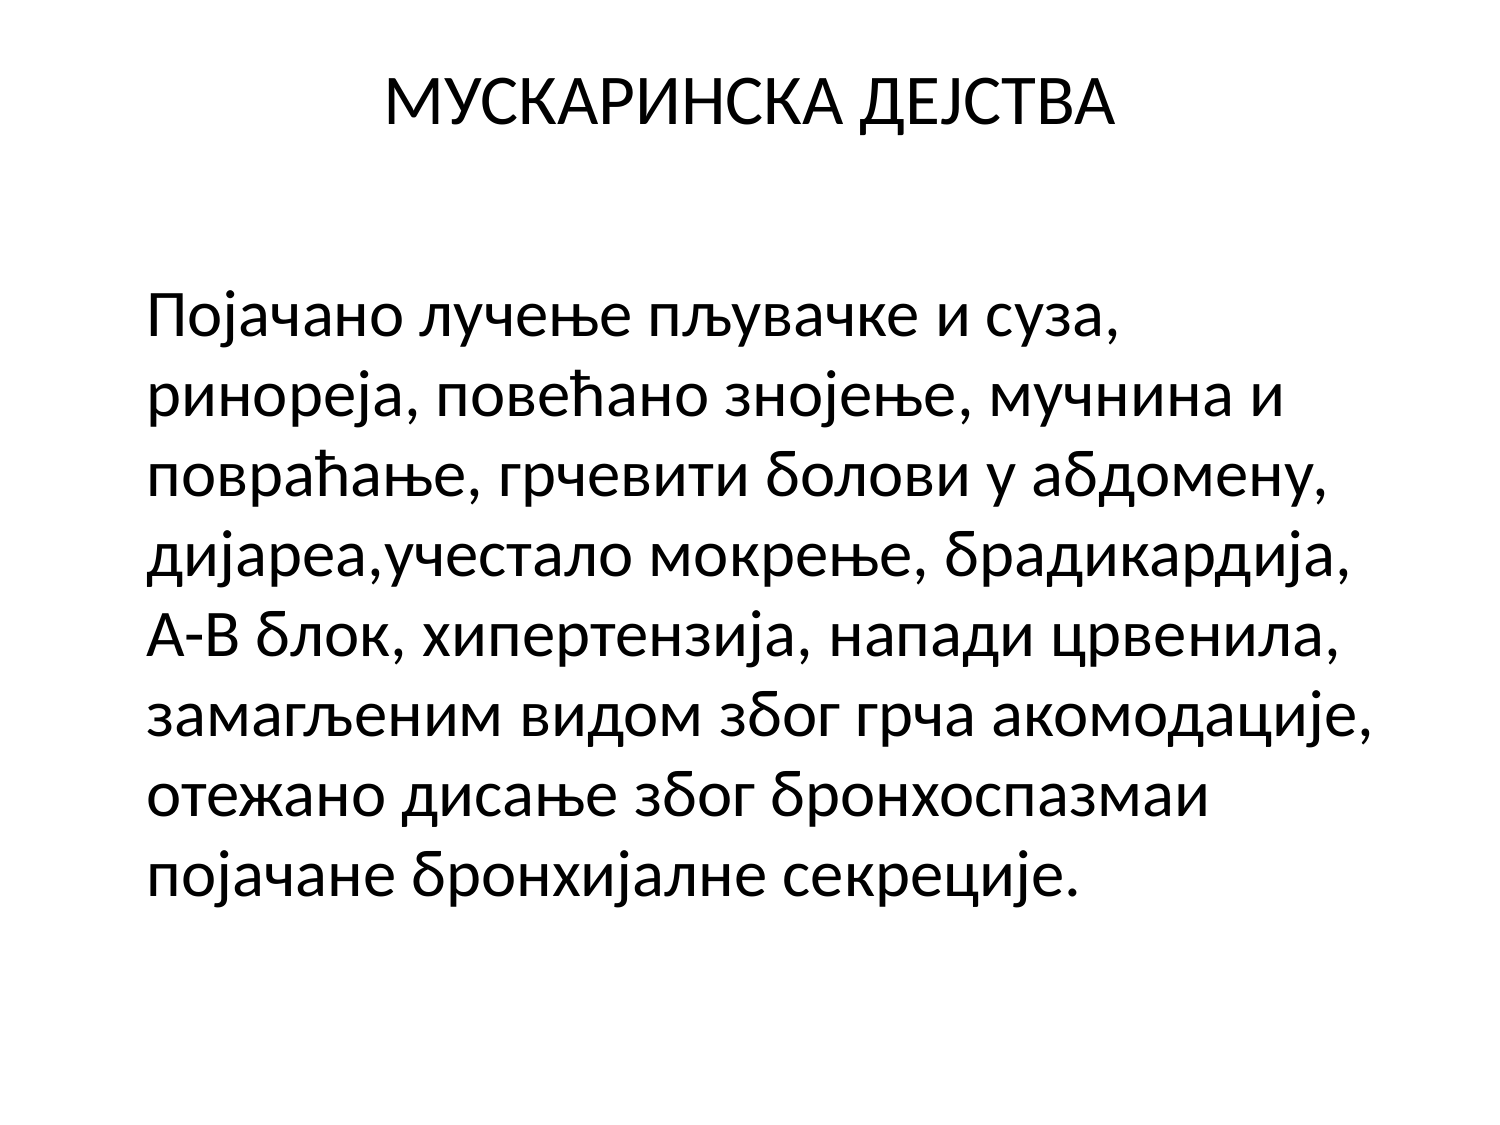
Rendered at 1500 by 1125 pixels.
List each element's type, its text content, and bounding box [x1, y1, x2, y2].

title МУСКАРИНСКА ДЕЈСТВА [75, 45, 1425, 233]
list Појачано лучење пљувачке и суза, ринореја, повећано знојење, мучнина и повраћање, грчевити болови у абдомену, дијареа,учестало мокрење, брадикардија, А-В блок, хипертензија, напади црвенила, замагљеним видом због грча акомодације, отежано дисање због бронхоспазмаи појачане бронхијалне секреције. [75, 262, 1425, 1005]
